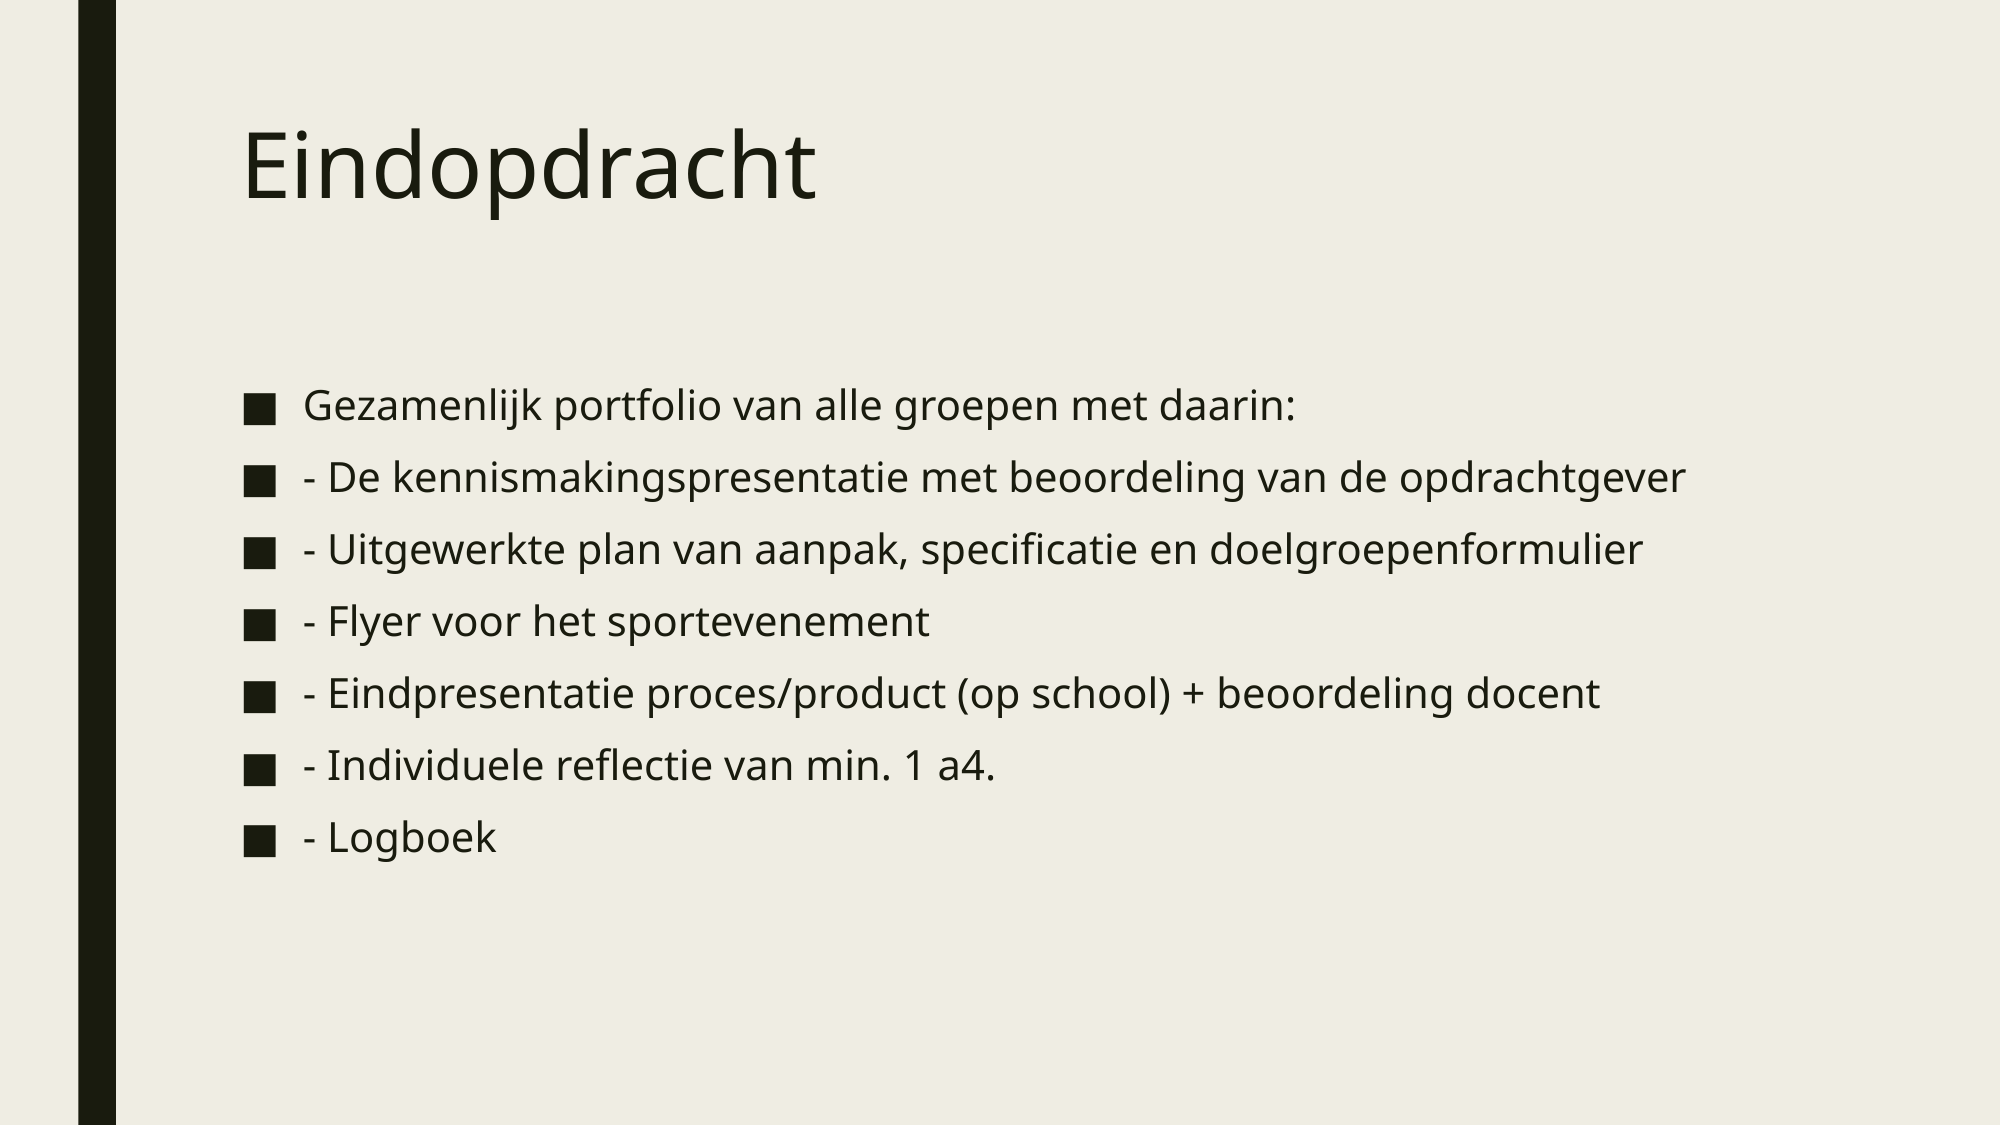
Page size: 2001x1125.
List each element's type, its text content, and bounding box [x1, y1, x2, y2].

list Gezamenlijk portfolio van alle groepen met daarin: - De kennismakingspresentatie met beoordeling van de opdrachtgever - Uitgewerkte plan van aanpak, specificatie en doelgroepenformulier - Flyer voor het sportevenement - Eindpresentatie proces/product (op school) + beoordeling docent - Individuele reflectie van min. 1 a4. - Logboek [225, 375, 1800, 963]
title Eindopdracht [225, 112, 1800, 357]
